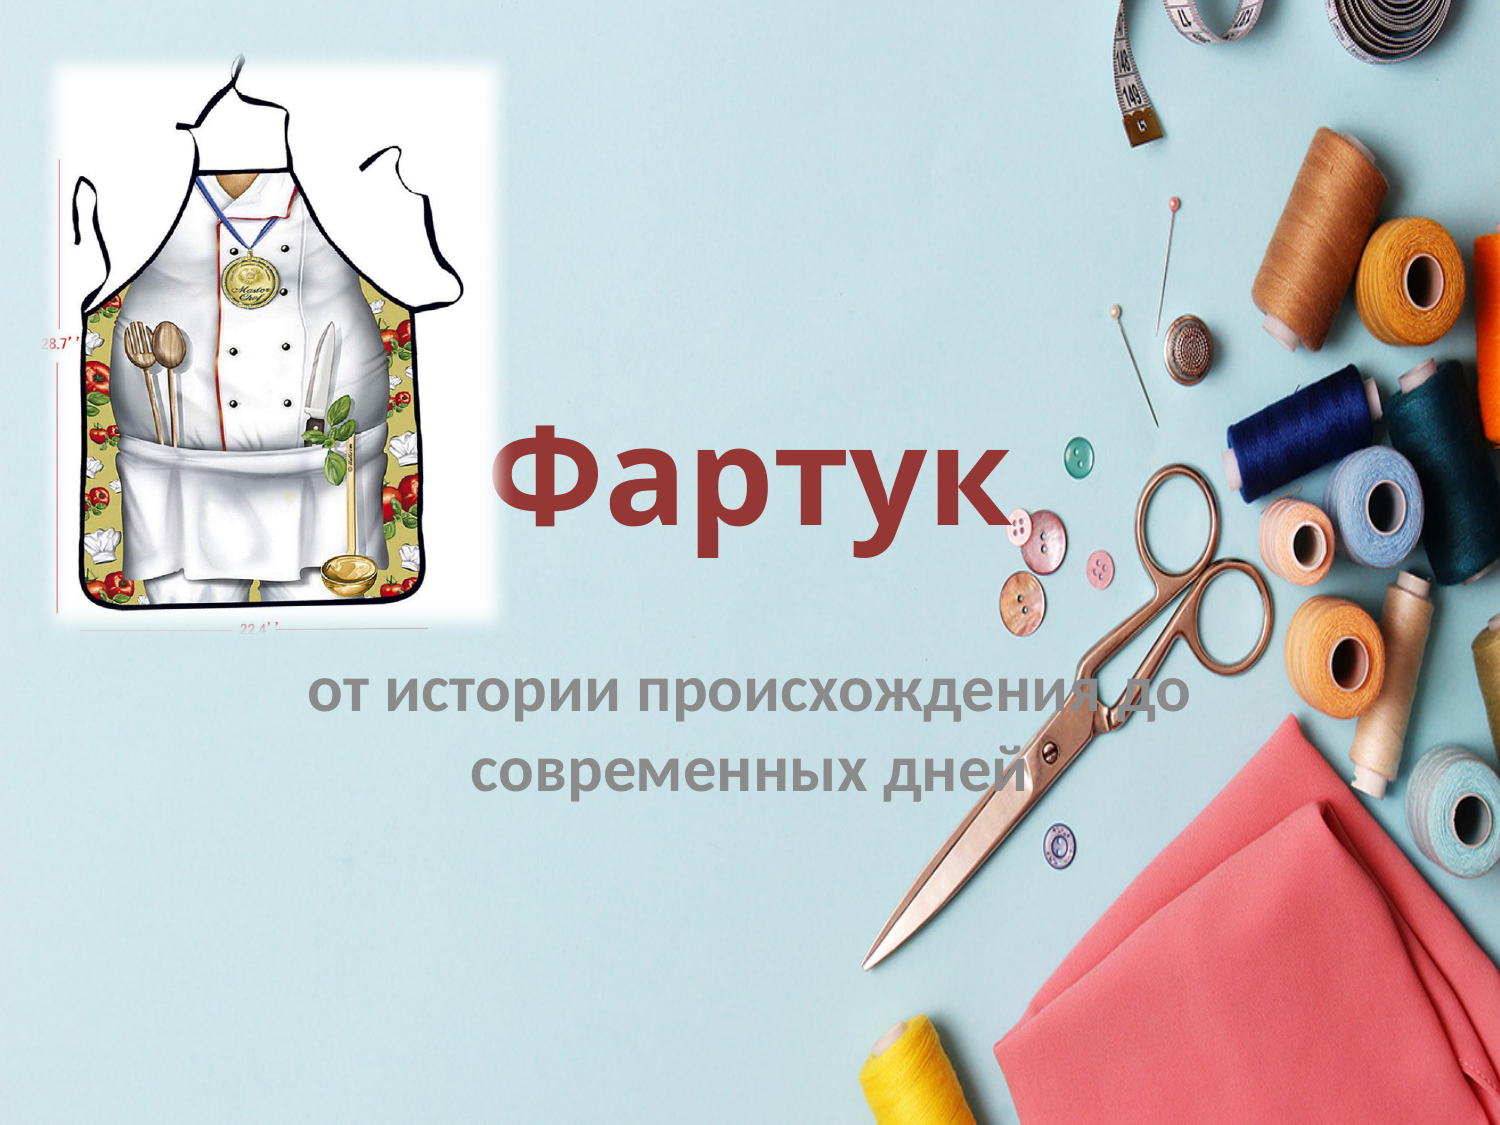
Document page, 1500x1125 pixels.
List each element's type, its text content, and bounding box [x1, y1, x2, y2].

subtitle от истории происхождения до современных дней [225, 637, 1275, 925]
picture [0, 0, 1500, 1125]
title Фартук [520, 349, 1388, 591]
